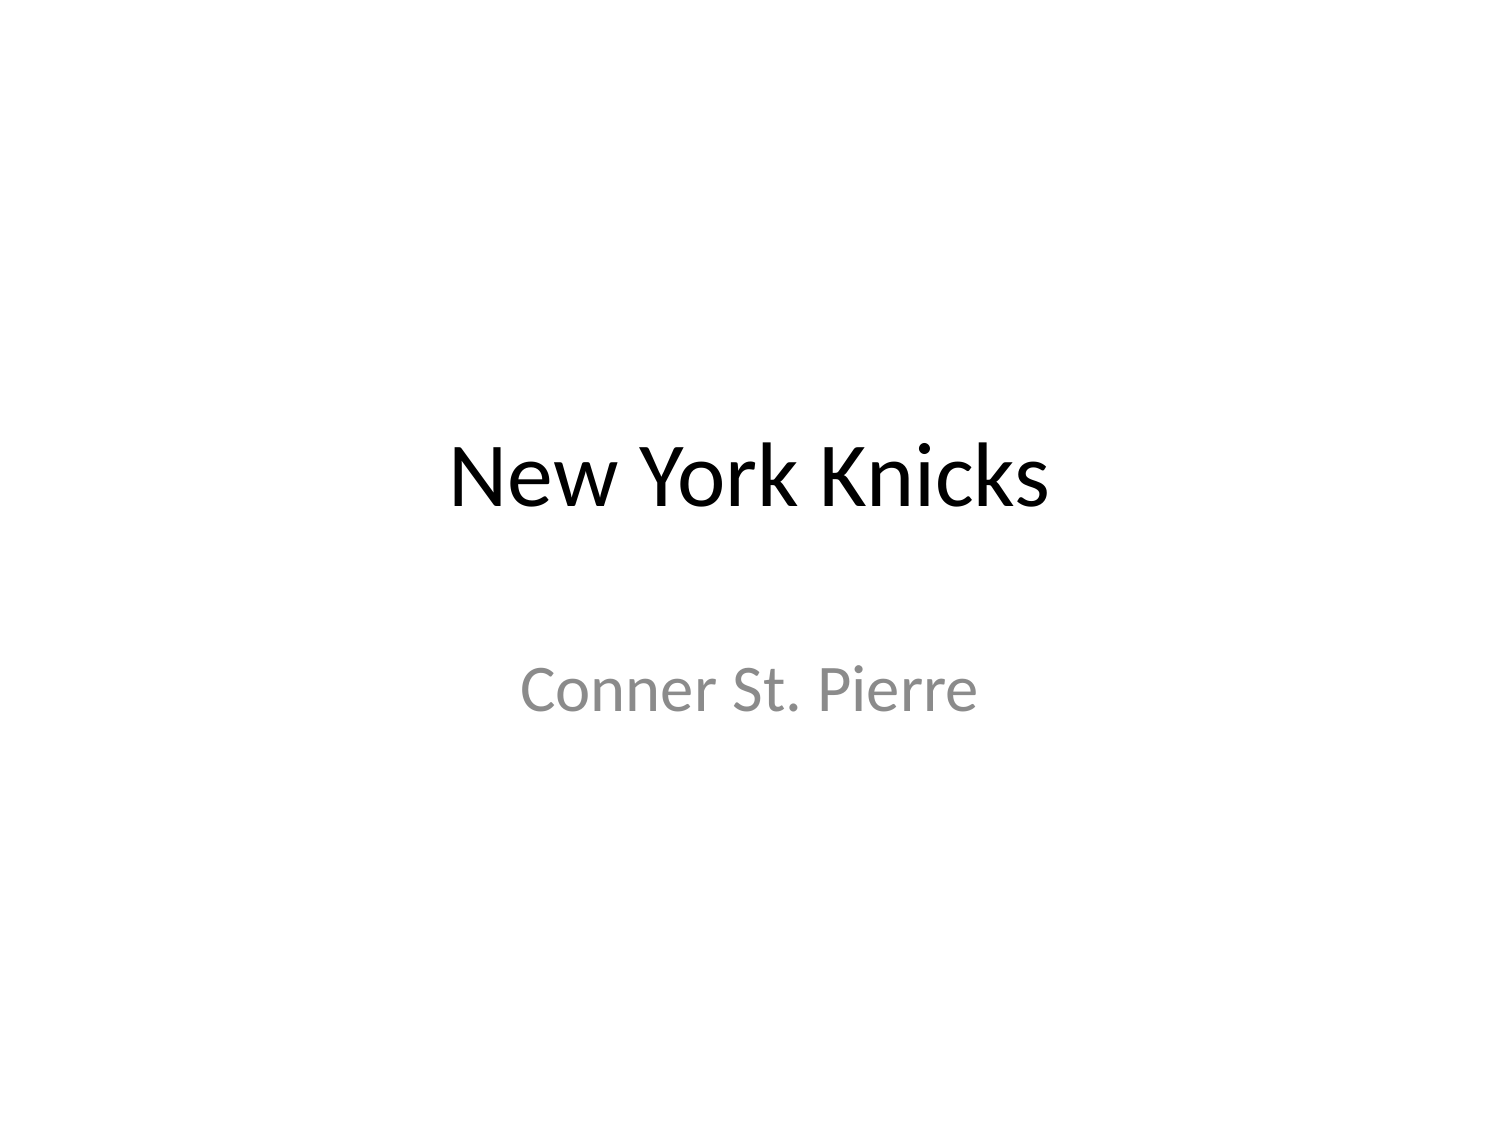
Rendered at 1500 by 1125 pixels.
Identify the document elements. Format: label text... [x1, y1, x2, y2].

subtitle Conner St. Pierre [225, 637, 1275, 925]
title New York Knicks [112, 349, 1388, 591]
